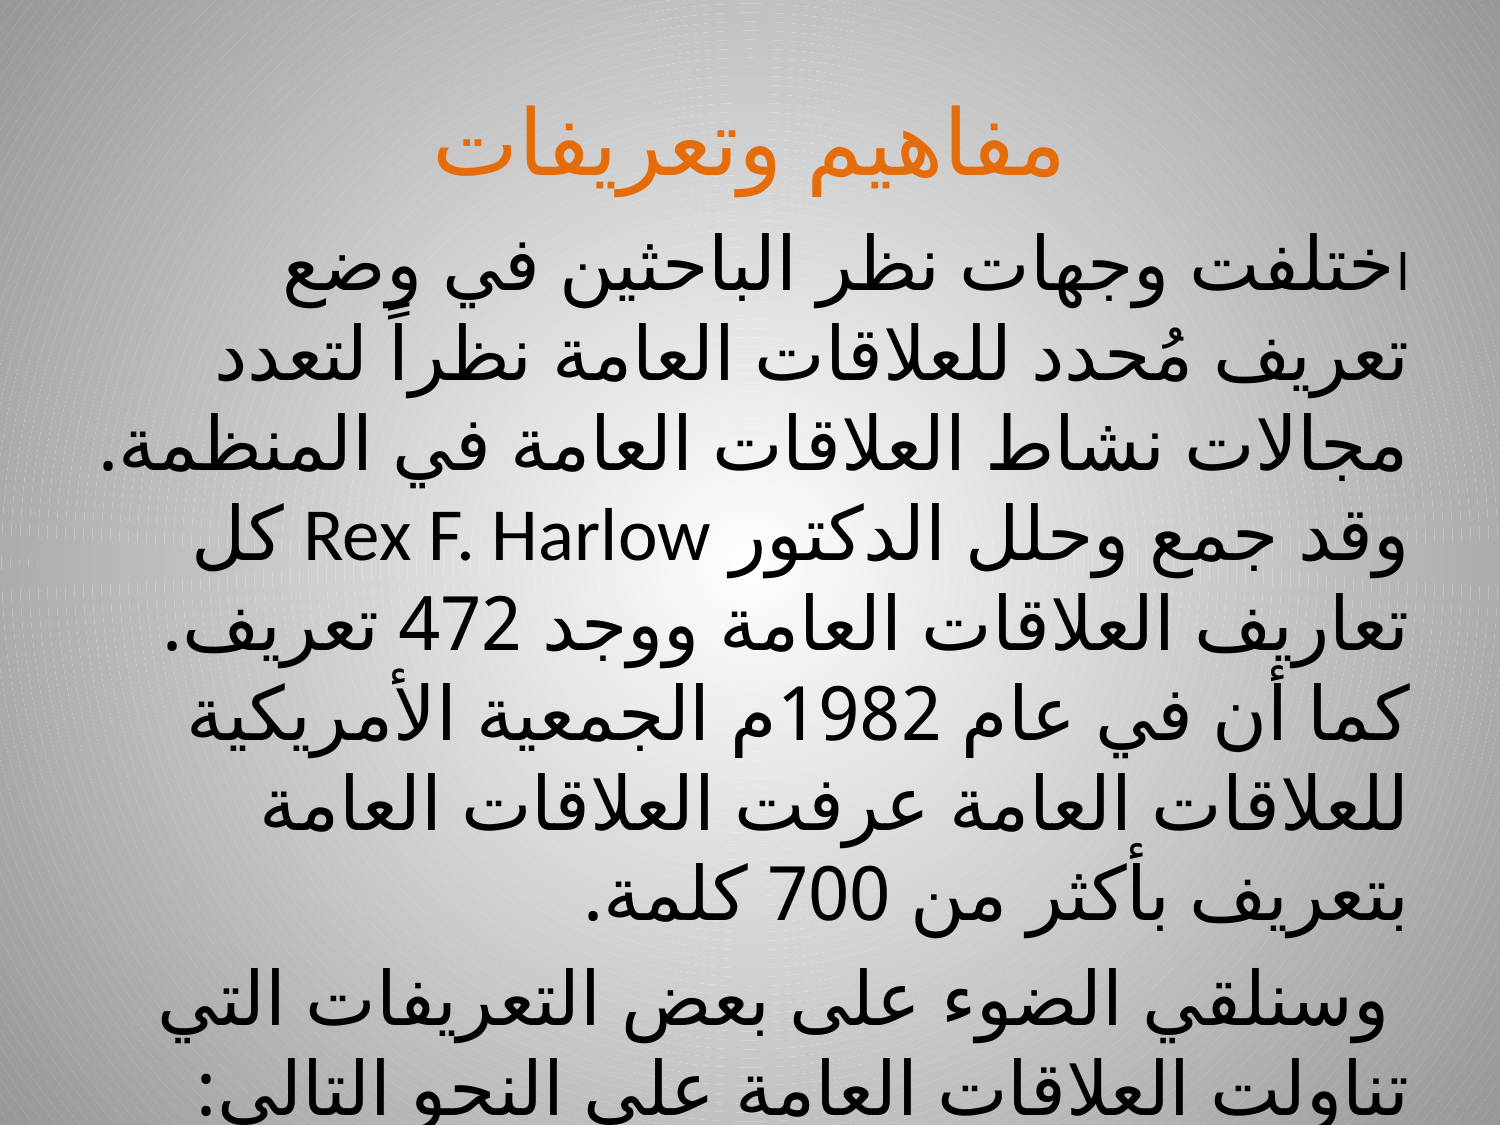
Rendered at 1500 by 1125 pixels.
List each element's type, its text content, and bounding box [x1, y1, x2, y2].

list اختلفت وجهات نظر الباحثين في وضع تعريف مُحدد للعلاقات العامة نظراً لتعدد مجالات نشاط العلاقات العامة في المنظمة. وقد جمع وحلل الدكتور Rex F. Harlow كل تعاريف العلاقات العامة ووجد 472 تعريف. كما أن في عام 1982م الجمعية الأمريكية للعلاقات العامة عرفت العلاقات العامة بتعريف بأكثر من 700 كلمة. وسنلقي الضوء على بعض التعريفات التي تناولت العلاقات العامة على النحو التالي: [75, 208, 1425, 1094]
title مفاهيم وتعريفات [75, 45, 1425, 208]
